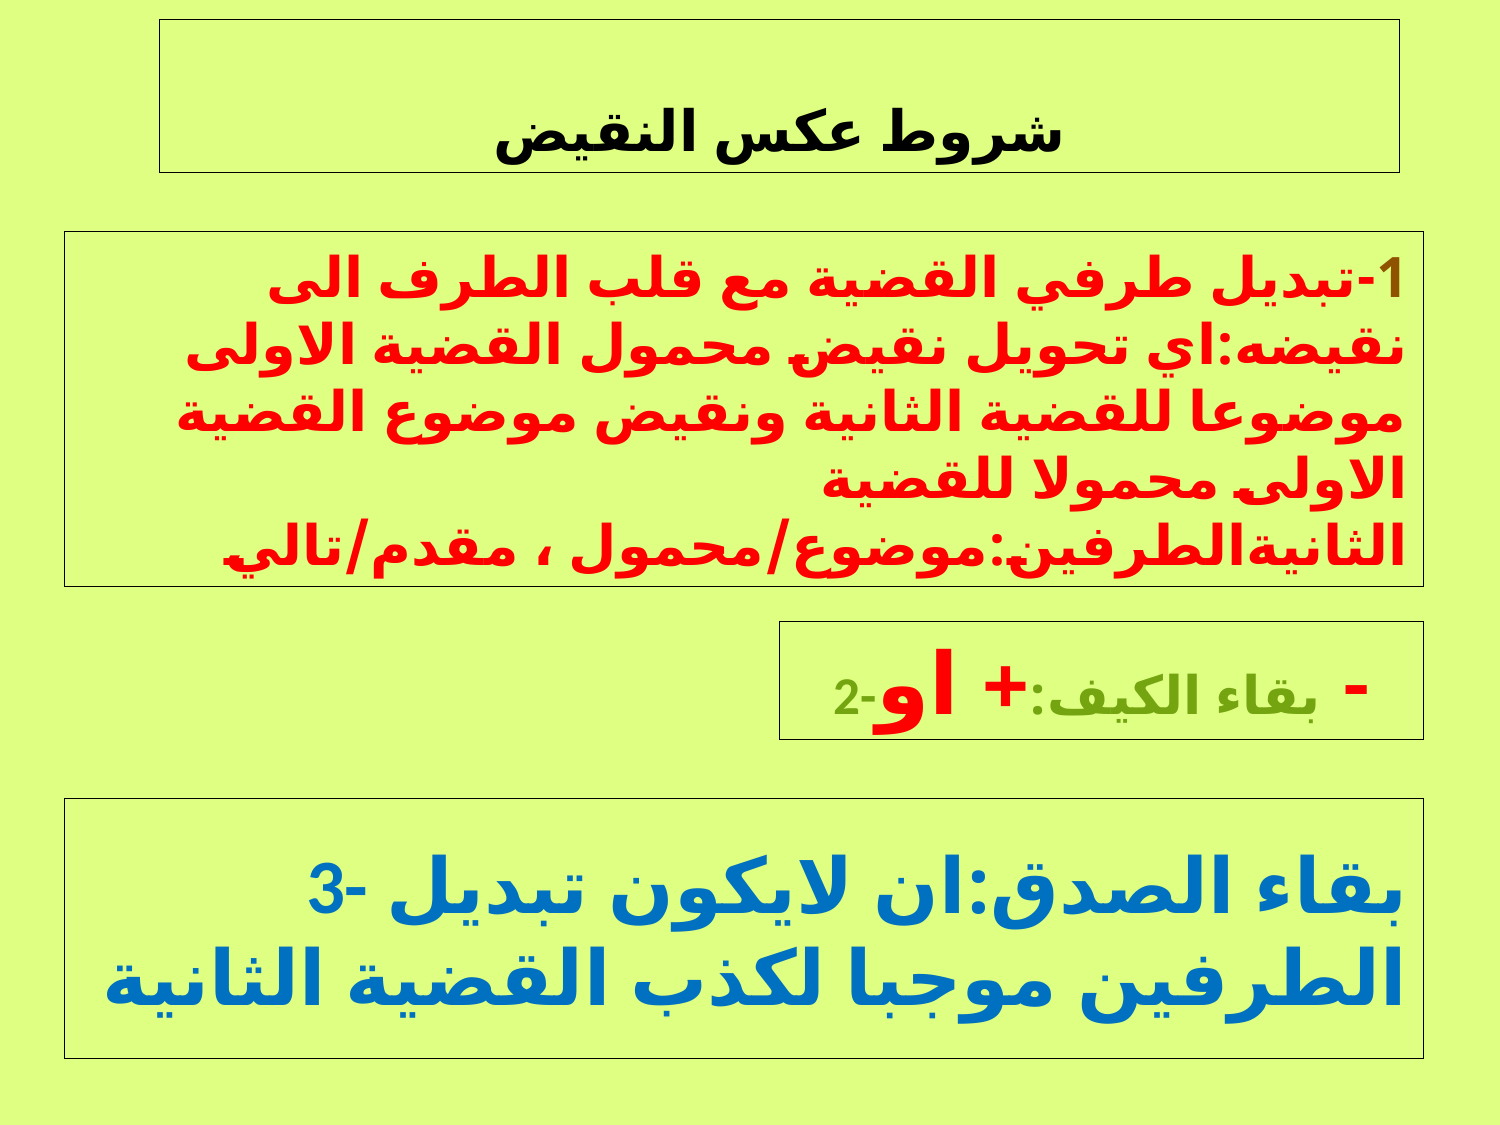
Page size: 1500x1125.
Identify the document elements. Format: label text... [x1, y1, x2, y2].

text_box 3- بقاء الصدق:ان لايكون تبديل الطرفين موجبا لكذب القضية الثانية [64, 798, 1424, 1059]
text_box 1-تبديل طرفي القضية مع قلب الطرف الى نقيضه:اي تحويل نقيض محمول القضية الاولى موضوعا للقضية الثانية ونقيض موضوع القضية الاولى محمولا للقضية الثانيةالطرفين:موضوع/محمول ، مقدم/تالي [64, 231, 1424, 587]
text_box شروط عكس النقيض [159, 19, 1400, 173]
text_box 2-بقاء الكيف:+ او - [779, 621, 1424, 740]
